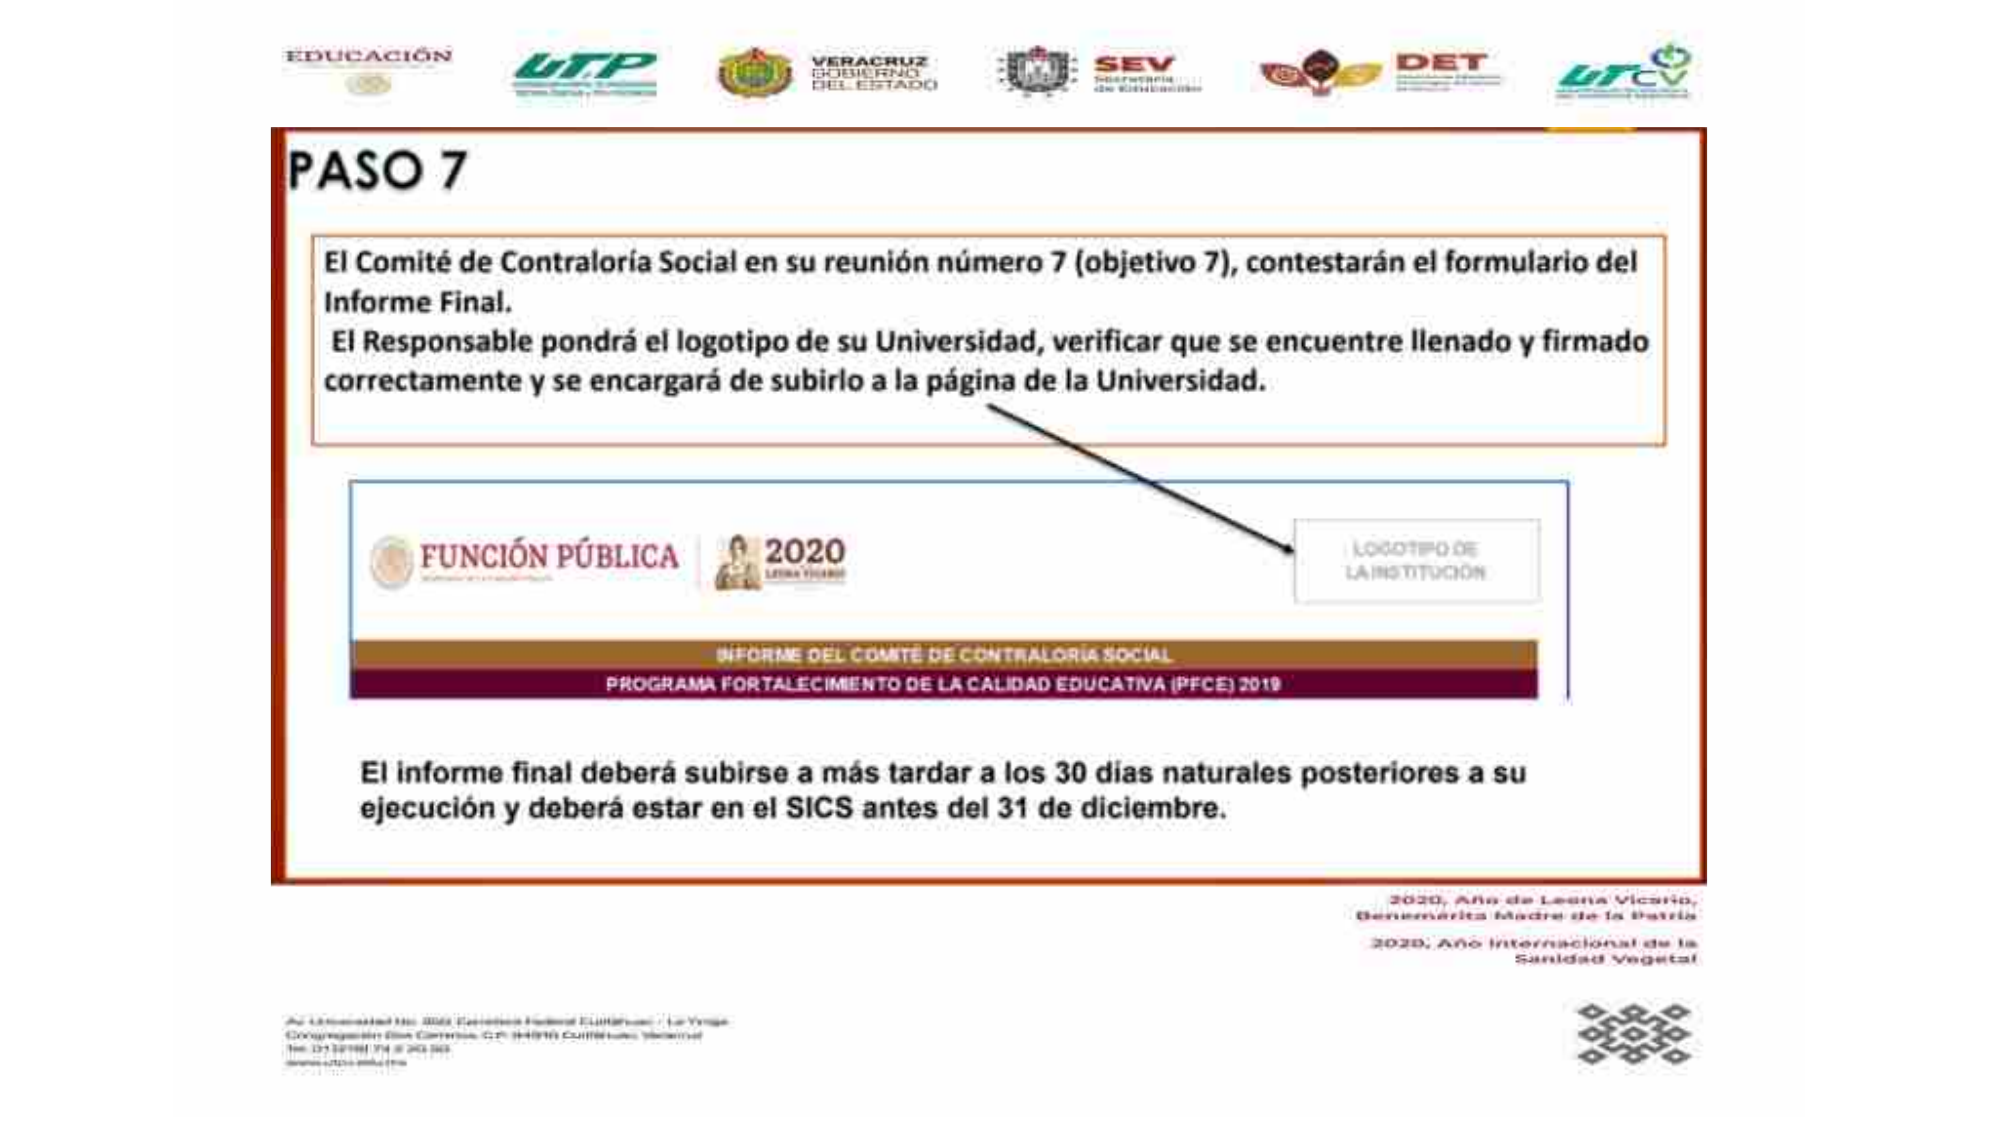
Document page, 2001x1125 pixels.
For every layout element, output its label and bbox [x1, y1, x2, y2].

picture [173, 0, 1805, 1117]
